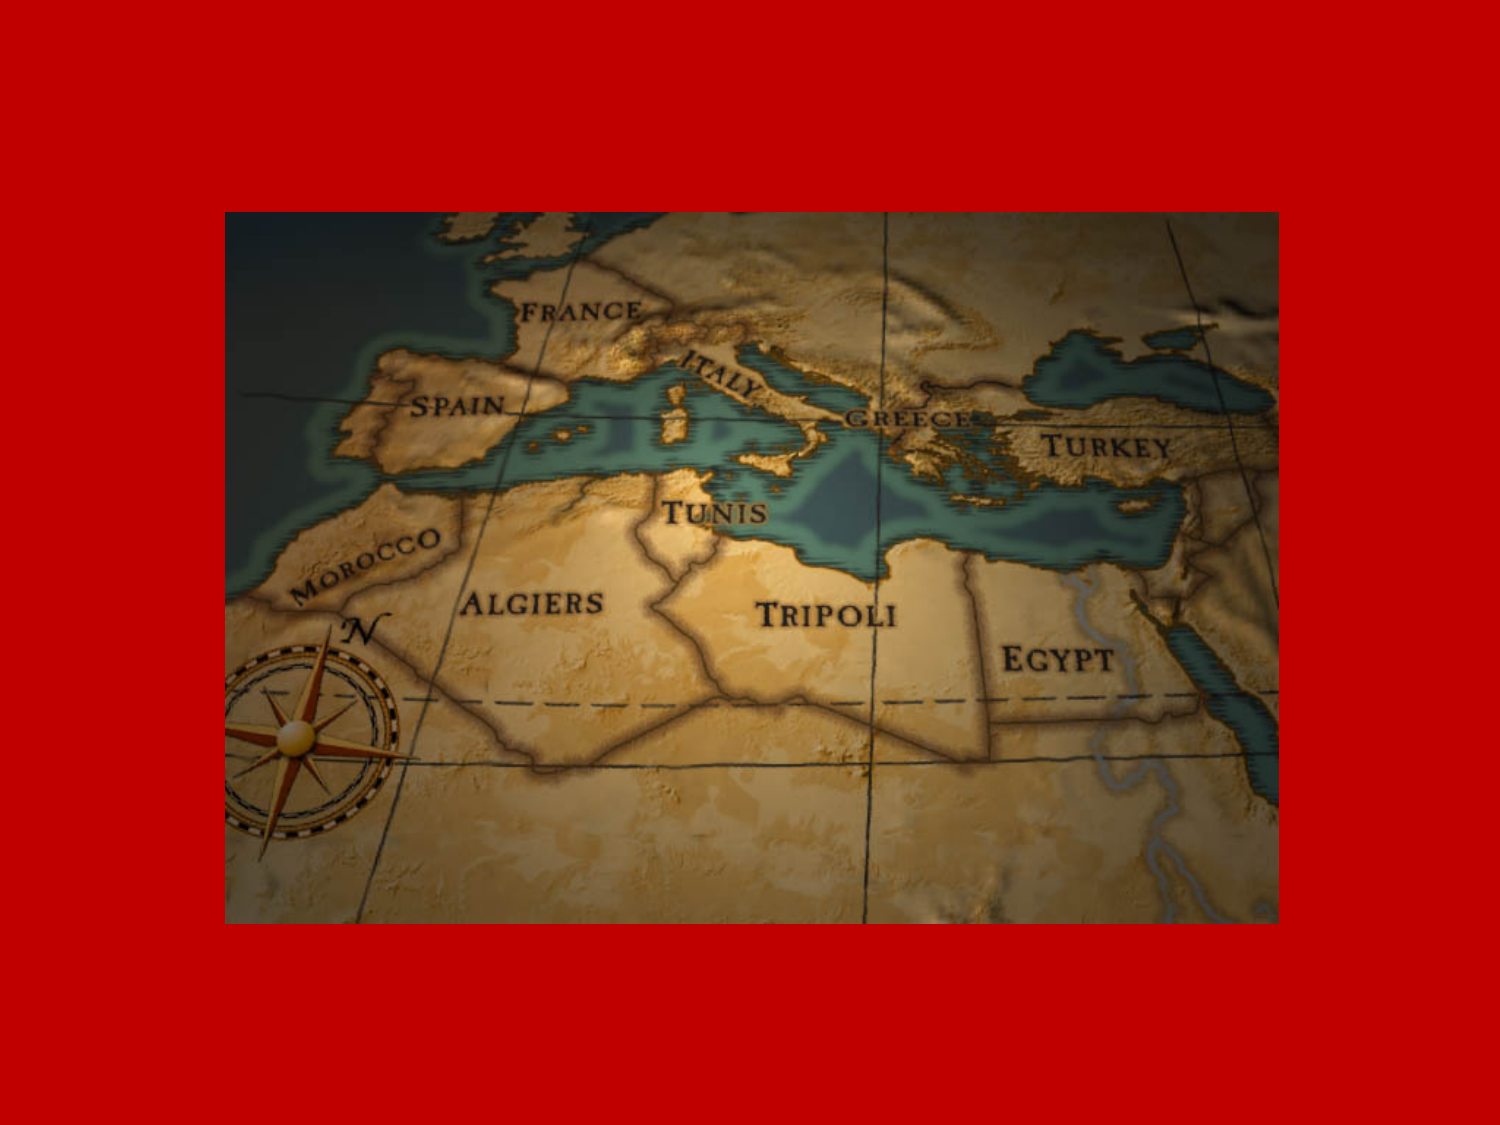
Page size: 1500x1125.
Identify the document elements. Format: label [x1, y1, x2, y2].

picture [224, 212, 1279, 924]
